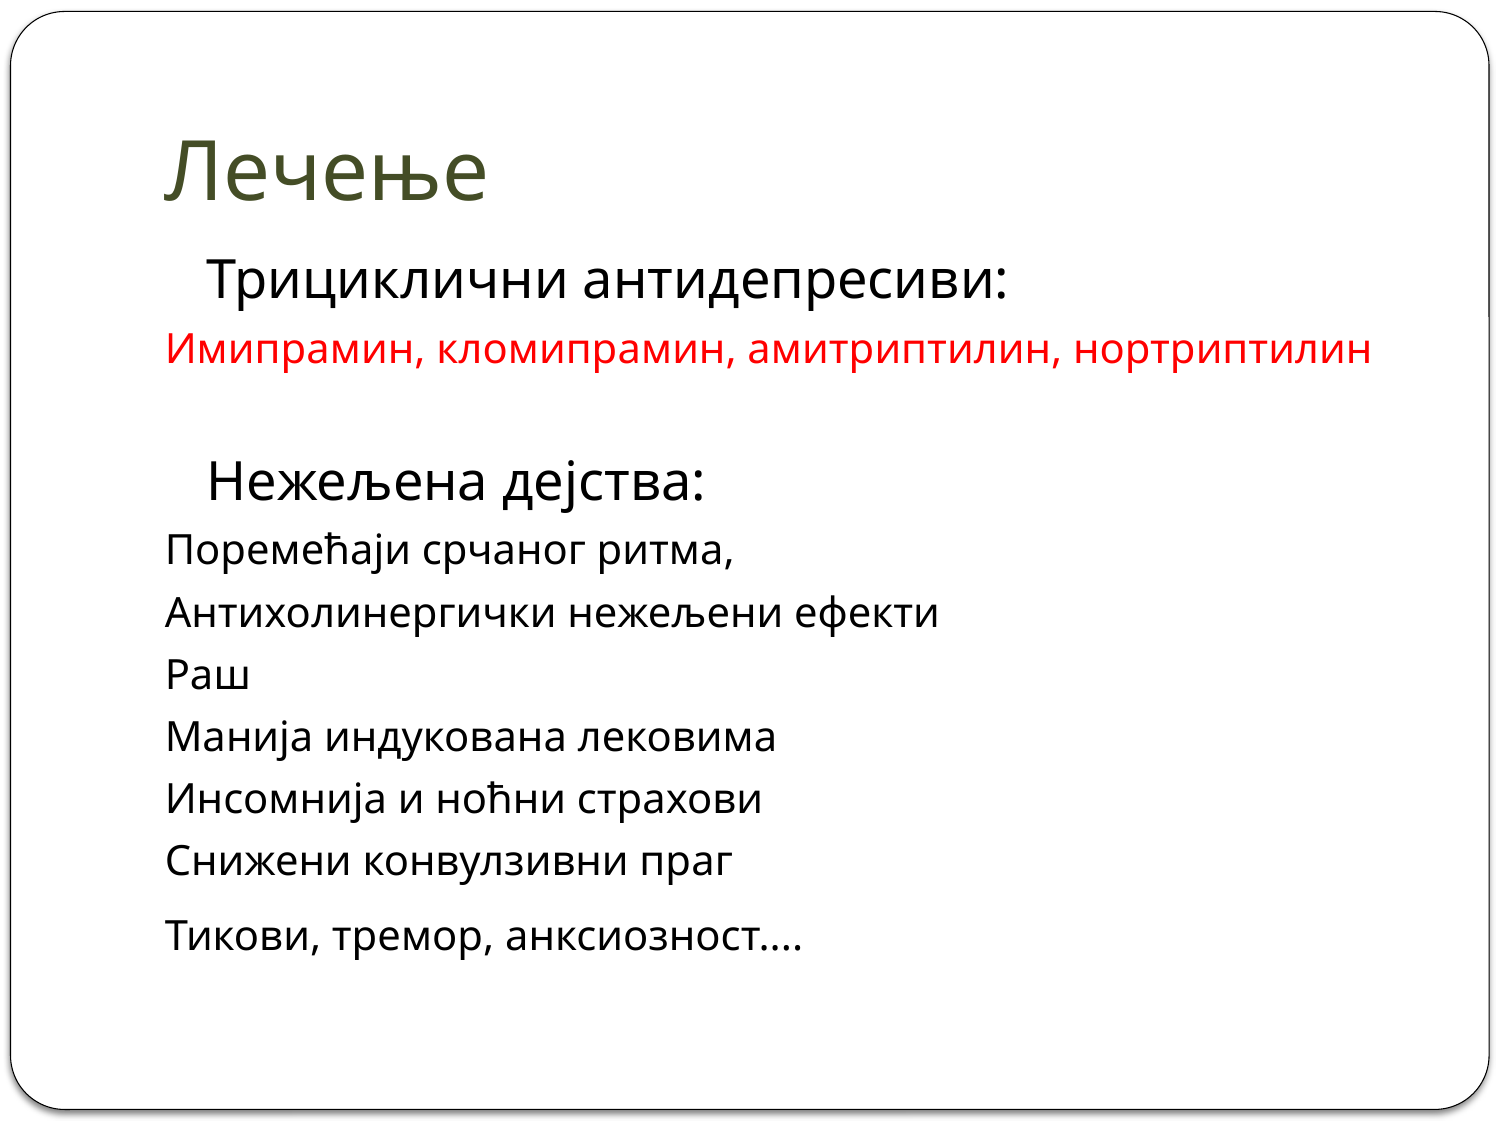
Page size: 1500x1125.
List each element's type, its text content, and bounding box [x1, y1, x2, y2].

list Трициклични антидепресиви: Имипрамин, кломипрамин, амитриптилин, нортриптилин Нежељена дејства: Поремећаји срчаног ритма, Антихолинергички нежељени ефекти Раш Манија индукована лековима Инсомнија и ноћни страхови Снижени конвулзивни праг Тикови, тремор, анксиозност.... [150, 237, 1425, 988]
title Лечење [150, 45, 1425, 233]
